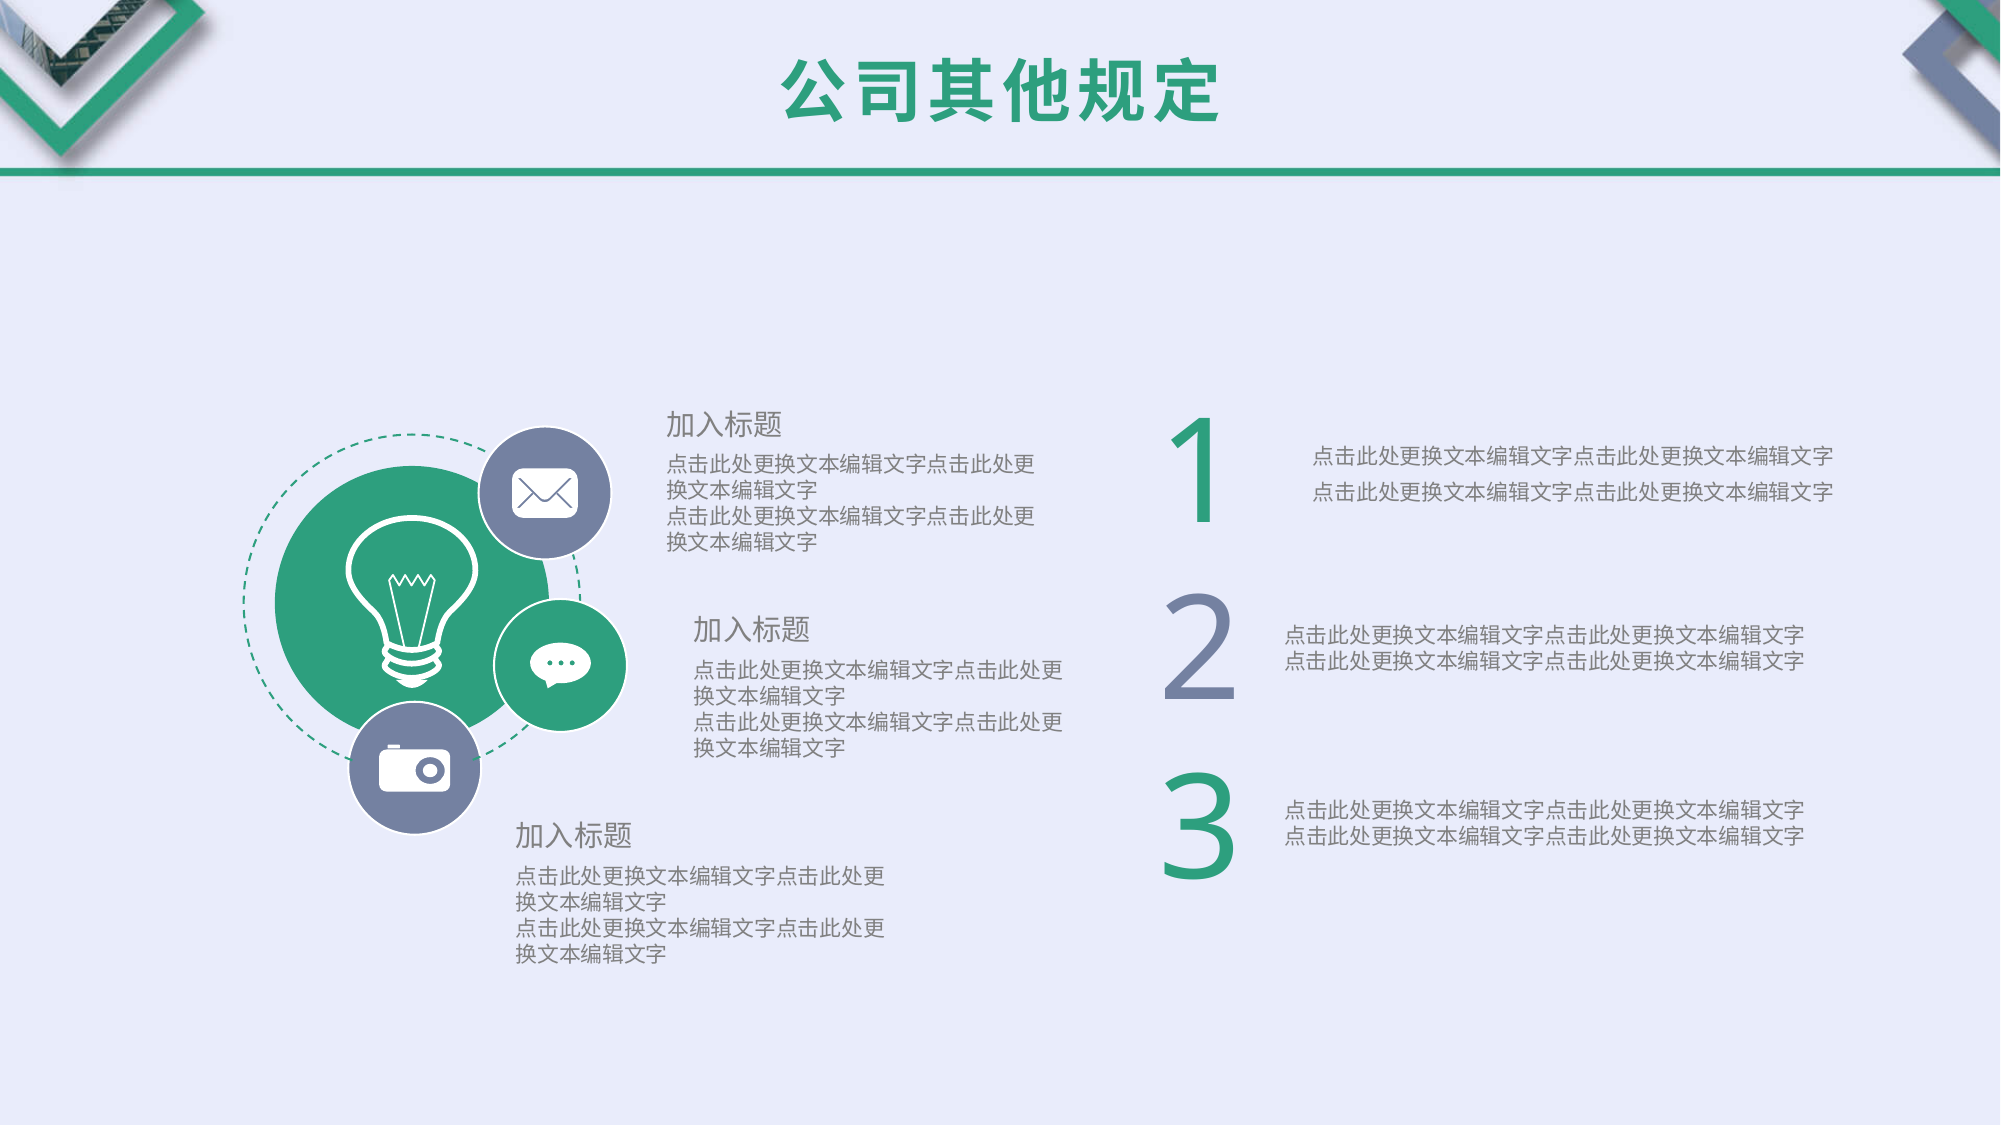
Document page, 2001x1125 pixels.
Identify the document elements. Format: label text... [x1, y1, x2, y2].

text_box 点击此处更换文本编辑文字点击此处更换文本编辑文字 点击此处更换文本编辑文字点击此处更换文本编辑文字 [1266, 612, 1896, 683]
picture [0, 0, 2001, 1125]
text_box 公司其他规定 [732, 47, 1267, 130]
text_box 2 [1141, 560, 1259, 725]
text_box 点击此处更换文本编辑文字点击此处更换文本编辑文字 点击此处更换文本编辑文字点击此处更换文本编辑文字 [1266, 428, 1882, 514]
text_box 3 [1141, 725, 1259, 916]
text_box 1 [1141, 369, 1259, 560]
text_box 点击此处更换文本编辑文字点击此处更换文本编辑文字 点击此处更换文本编辑文字点击此处更换文本编辑文字 [1266, 787, 1882, 858]
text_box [243, 398, 1099, 977]
